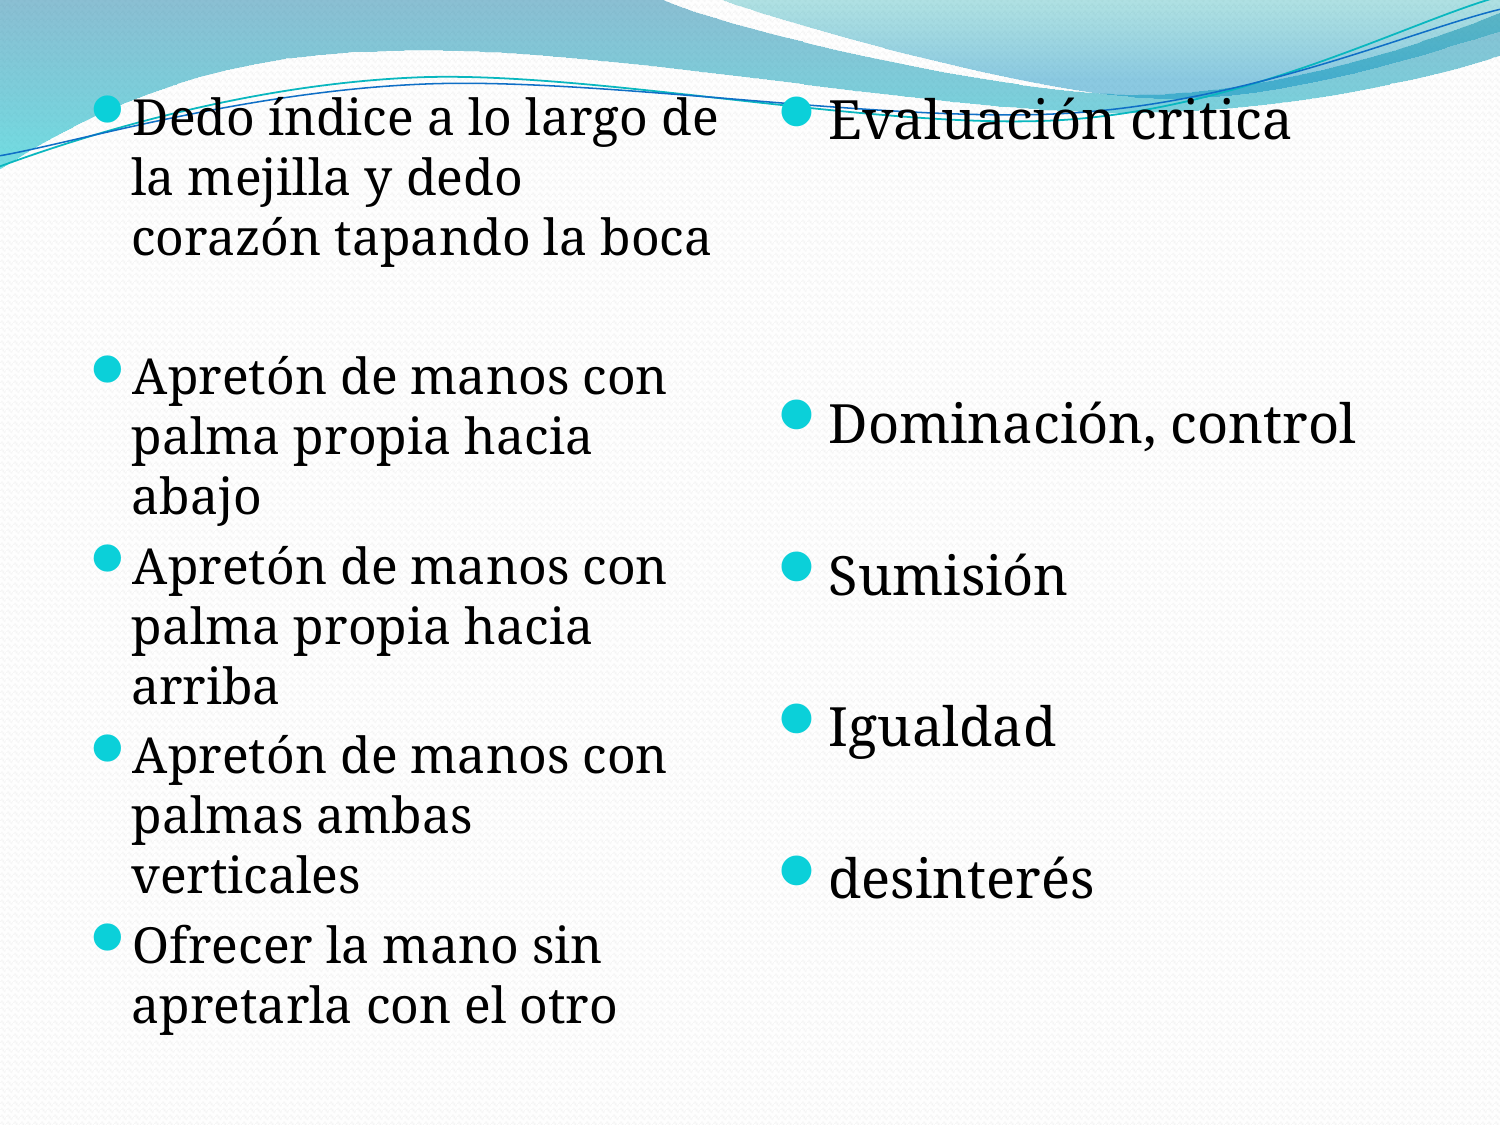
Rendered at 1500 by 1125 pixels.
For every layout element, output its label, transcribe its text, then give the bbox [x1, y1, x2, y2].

list Evaluación critica Dominación, control Sumisión Igualdad desinterés [762, 78, 1425, 1043]
list Dedo índice a lo largo de la mejilla y dedo corazón tapando la boca Apretón de manos con palma propia hacia abajo Apretón de manos con palma propia hacia arriba Apretón de manos con palmas ambas verticales Ofrecer la mano sin apretarla con el otro [75, 78, 738, 1043]
